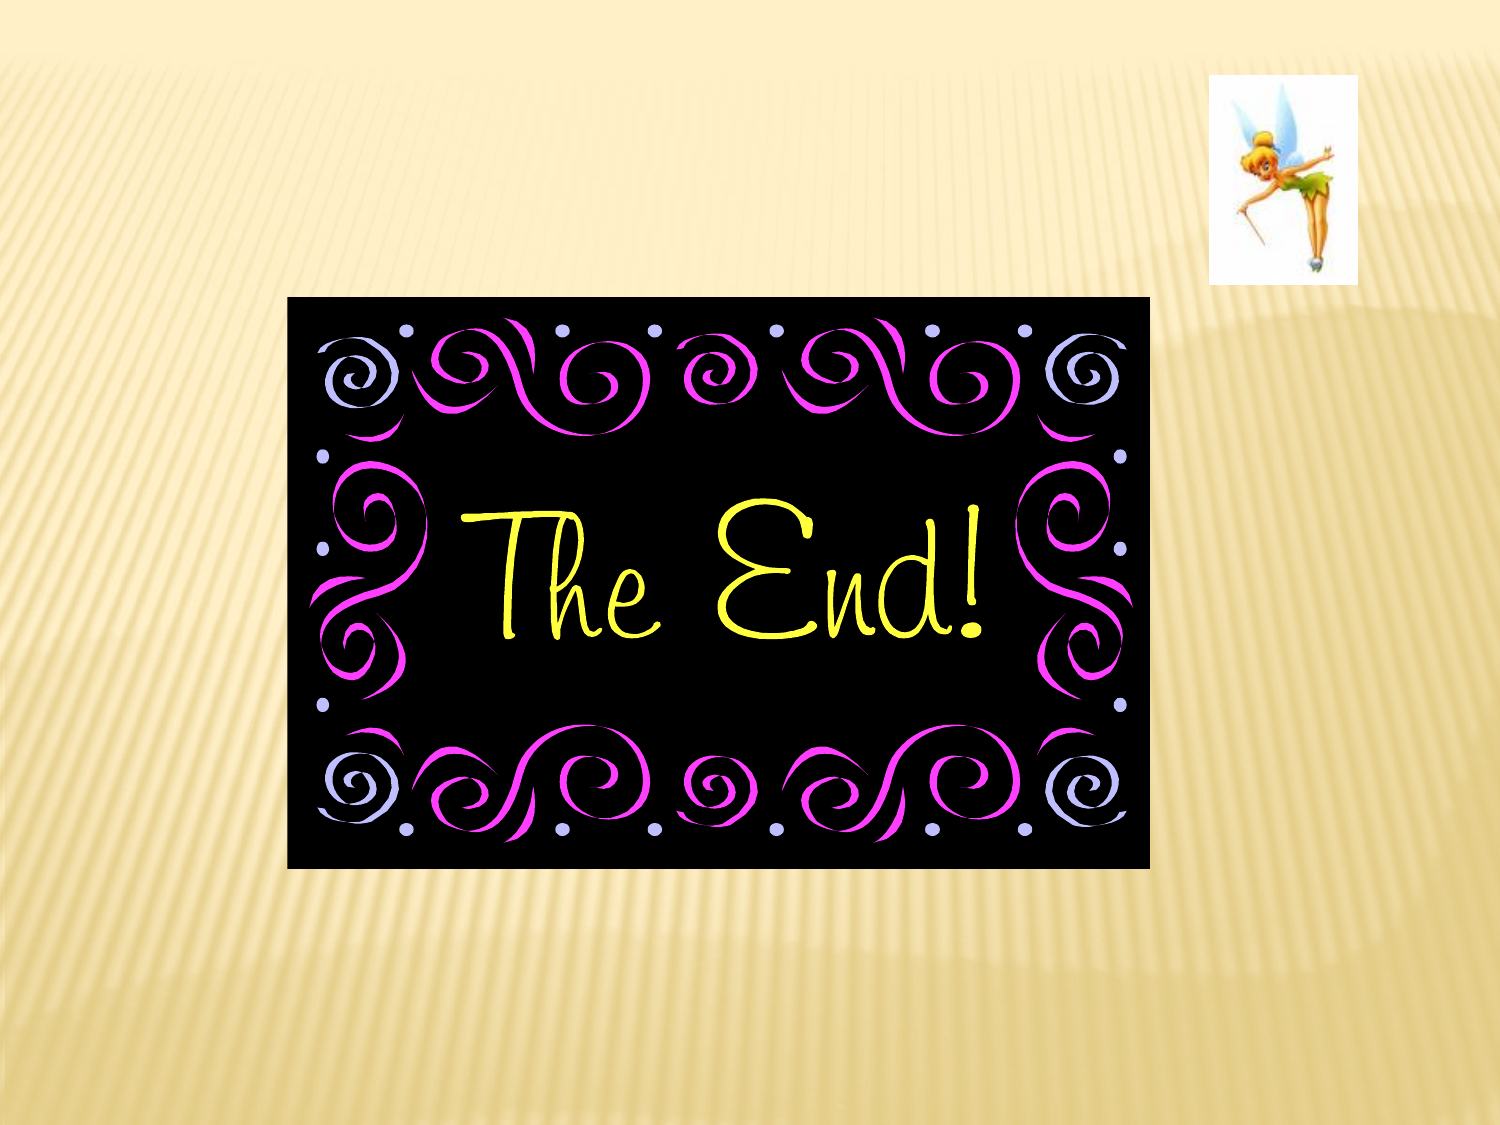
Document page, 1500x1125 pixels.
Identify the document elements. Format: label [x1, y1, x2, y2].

picture [287, 296, 1151, 870]
picture [1208, 74, 1359, 285]
